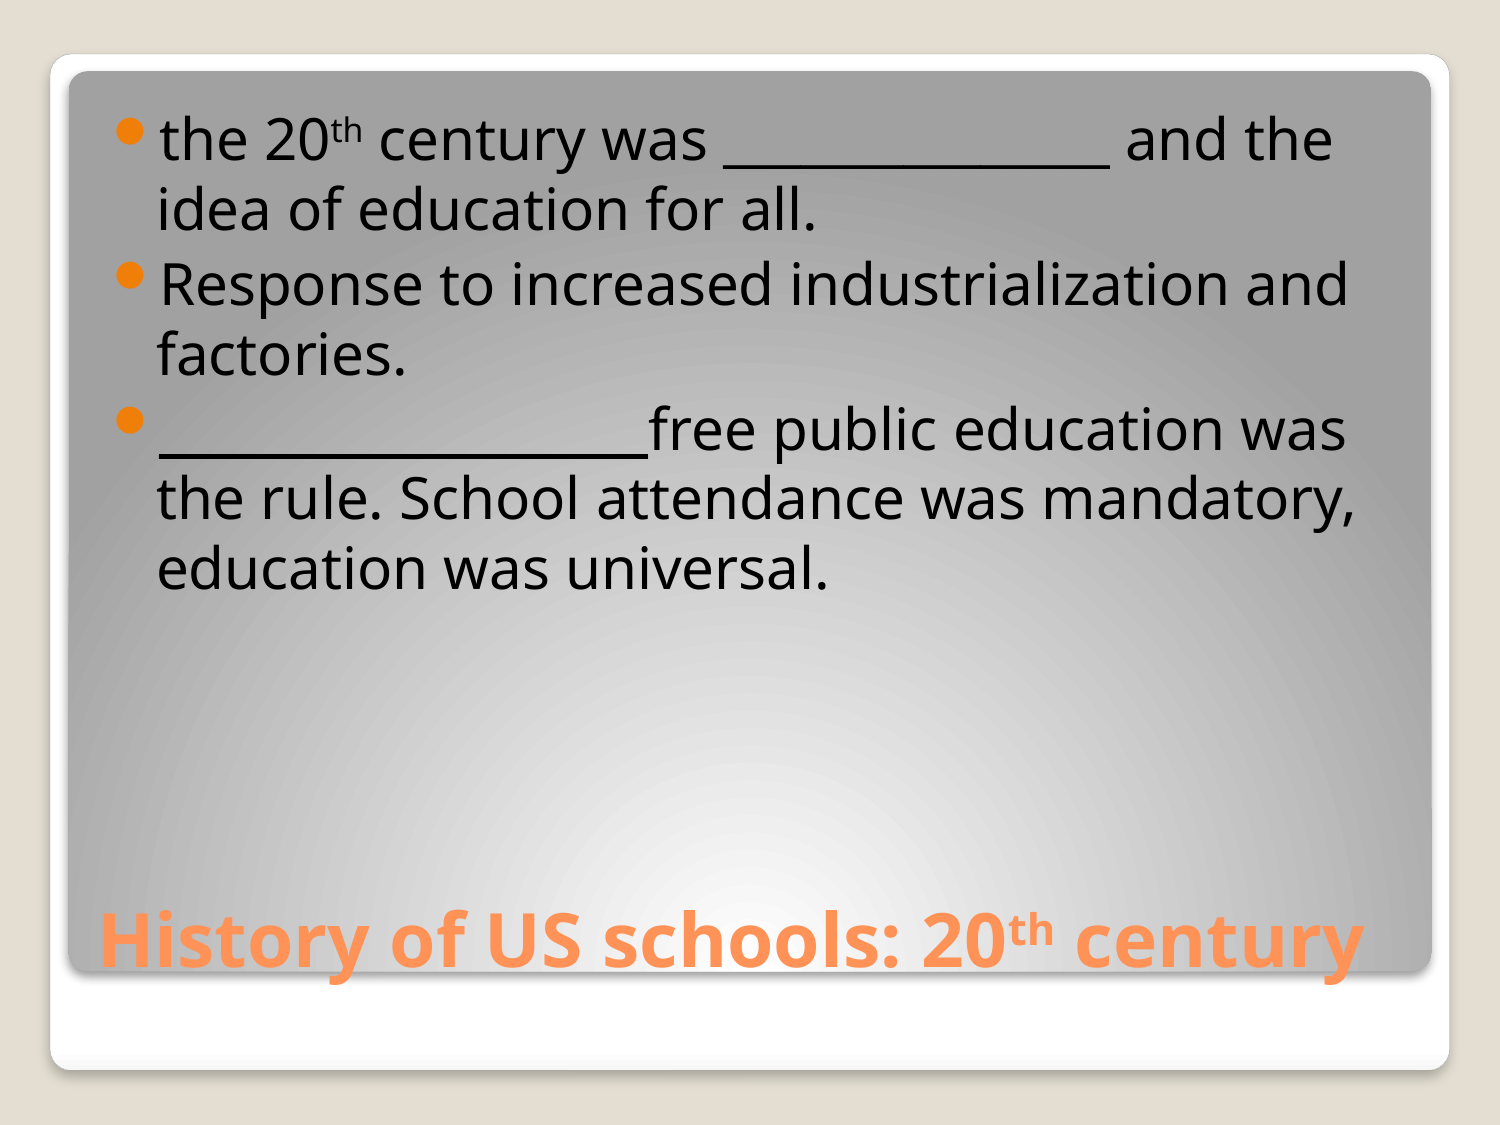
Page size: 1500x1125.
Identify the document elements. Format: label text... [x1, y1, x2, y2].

title History of US schools: 20th century [82, 817, 1425, 990]
list the 20th century was _______________ and the idea of education for all. Response to increased industrialization and factories. ___________________free public education was the rule. School attendance was mandatory, education was universal. [82, 86, 1425, 774]
